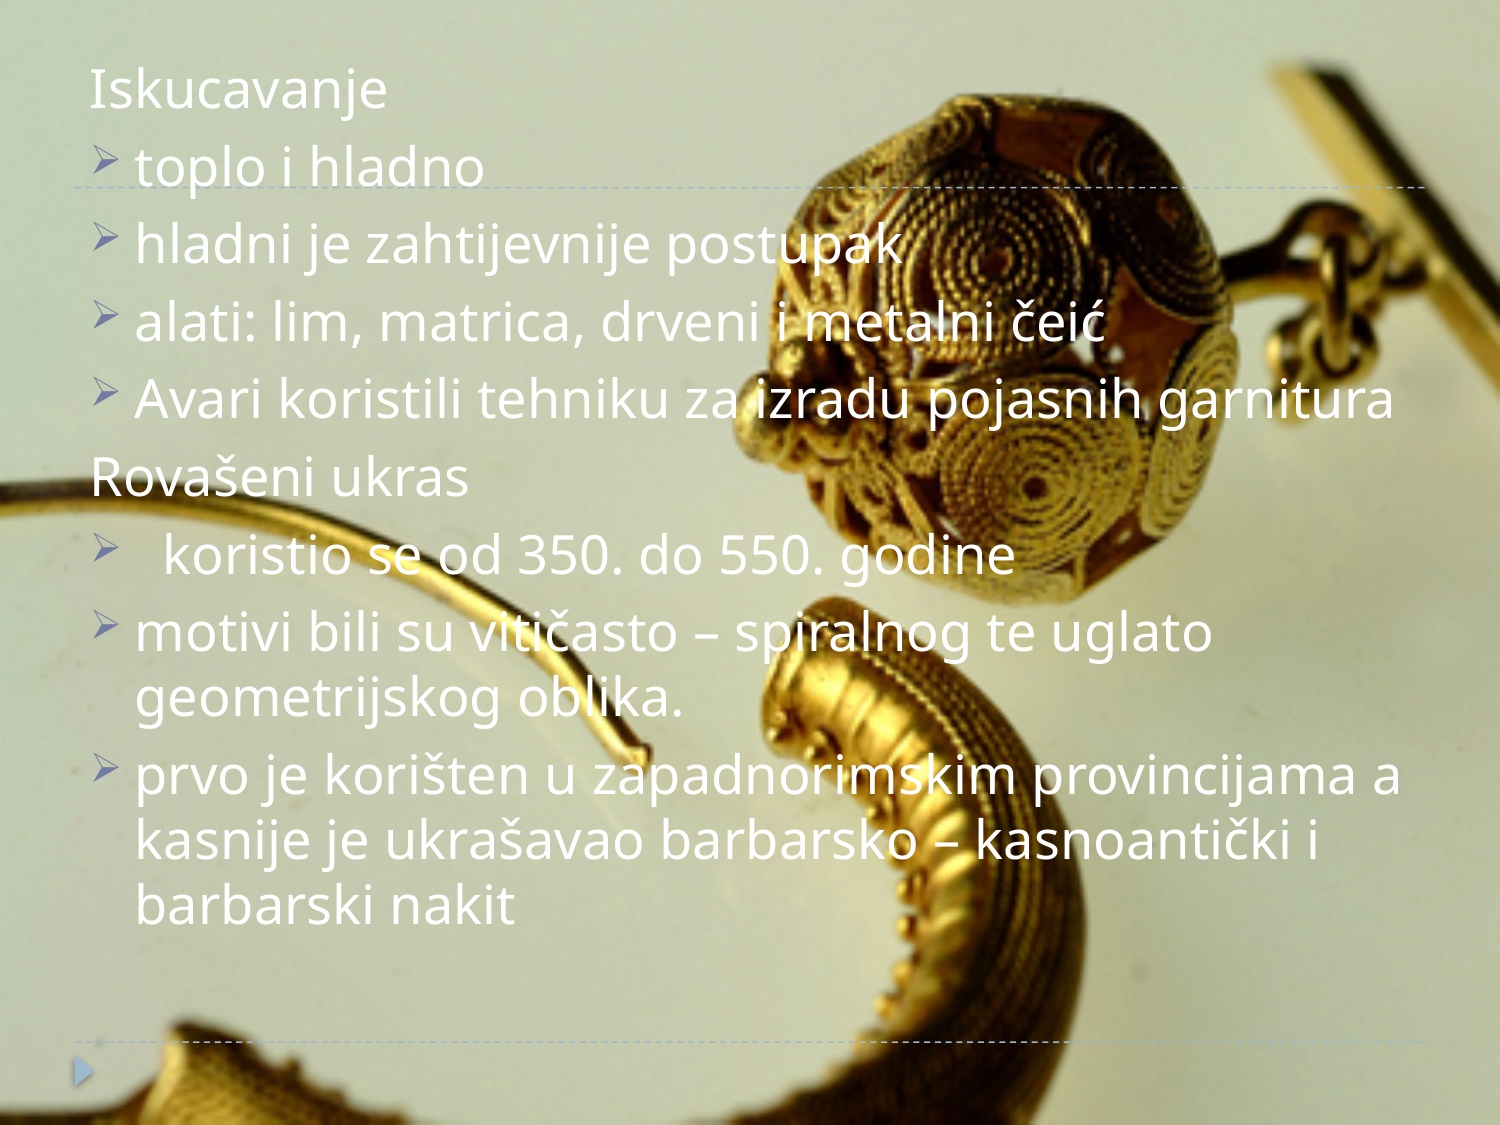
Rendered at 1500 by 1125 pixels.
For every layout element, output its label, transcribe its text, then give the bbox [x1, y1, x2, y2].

picture [0, 0, 1500, 1125]
list Iskucavanje toplo i hladno hladni je zahtijevnije postupak alati: lim, matrica, drveni i metalni čeić Avari koristili tehniku za izradu pojasnih garnitura Rovašeni ukras koristio se od 350. do 550. godine motivi bili su vitičasto – spiralnog te uglato geometrijskog oblika. prvo je korišten u zapadnorimskim provincijama a kasnije je ukrašavao barbarsko – kasnoantički i barbarski nakit [75, 46, 1425, 1010]
